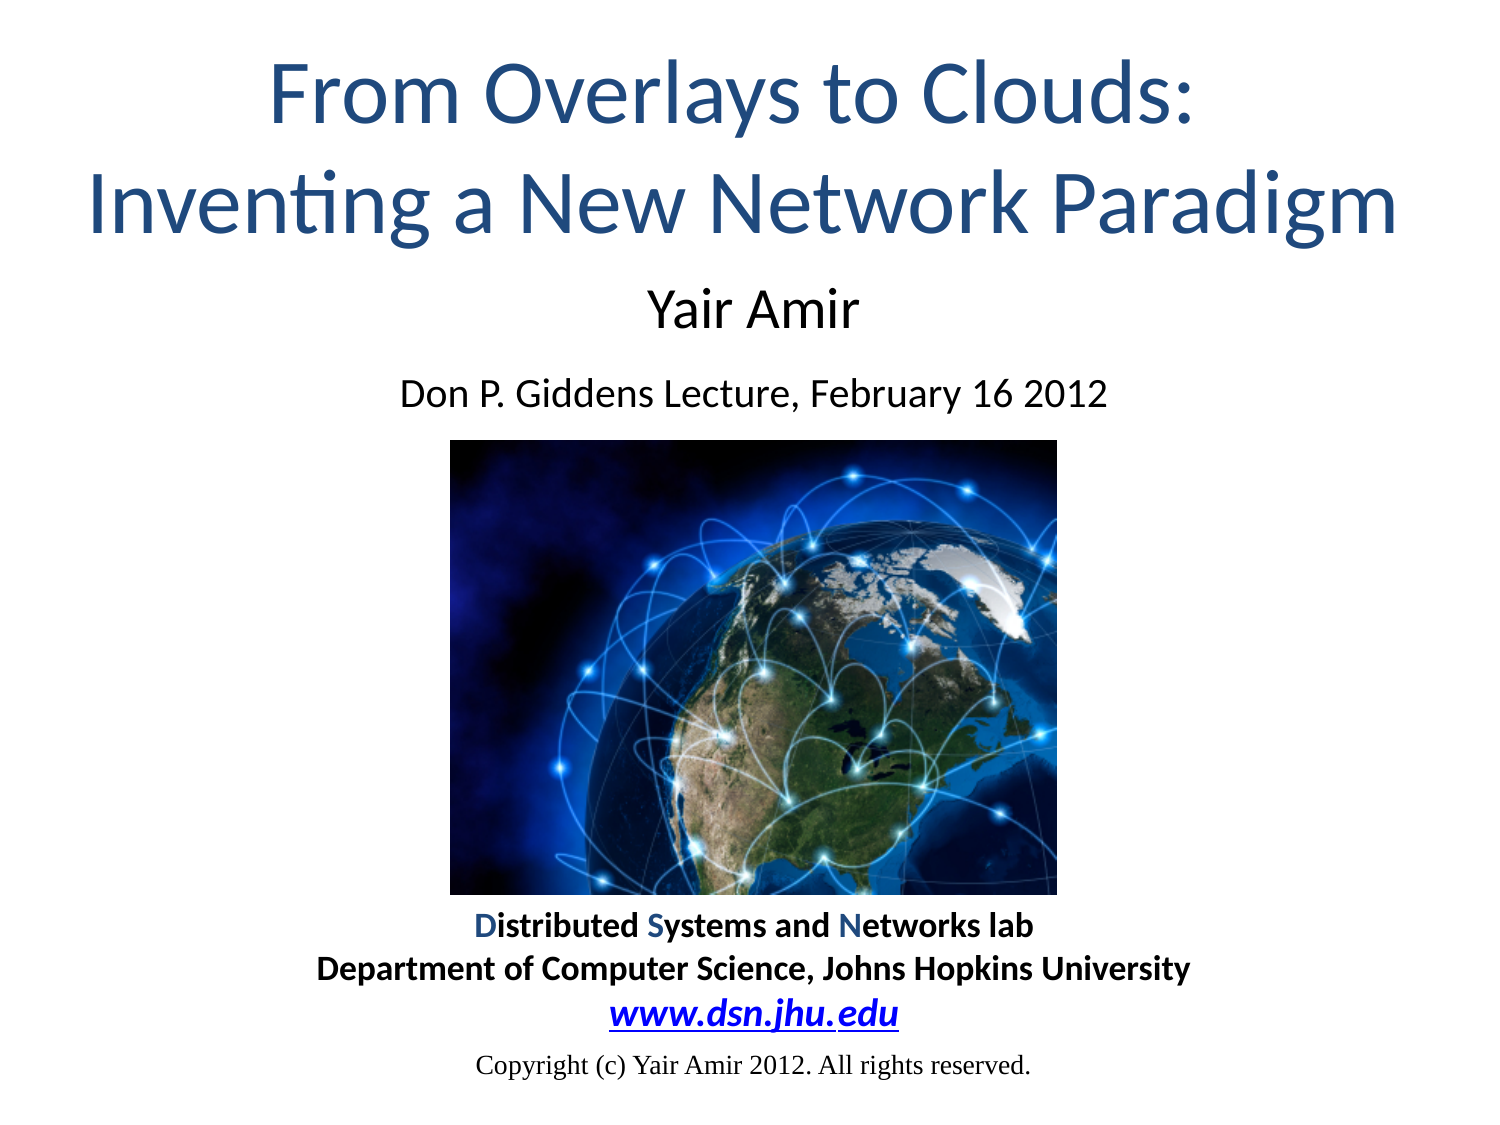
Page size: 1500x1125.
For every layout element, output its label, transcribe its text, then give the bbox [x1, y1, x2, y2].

subtitle Distributed Systems and Networks lab Department of Computer Science, Johns Hopkins University www.dsn.jhu.edu Copyright (c) Yair Amir 2012. All rights reserved. [104, 894, 1405, 1088]
text_box Yair Amir Don P. Giddens Lecture, February 16 2012 [104, 262, 1405, 474]
picture [450, 440, 1057, 895]
title From Overlays to Clouds: Inventing a New Network Paradigm [56, 0, 1432, 296]
